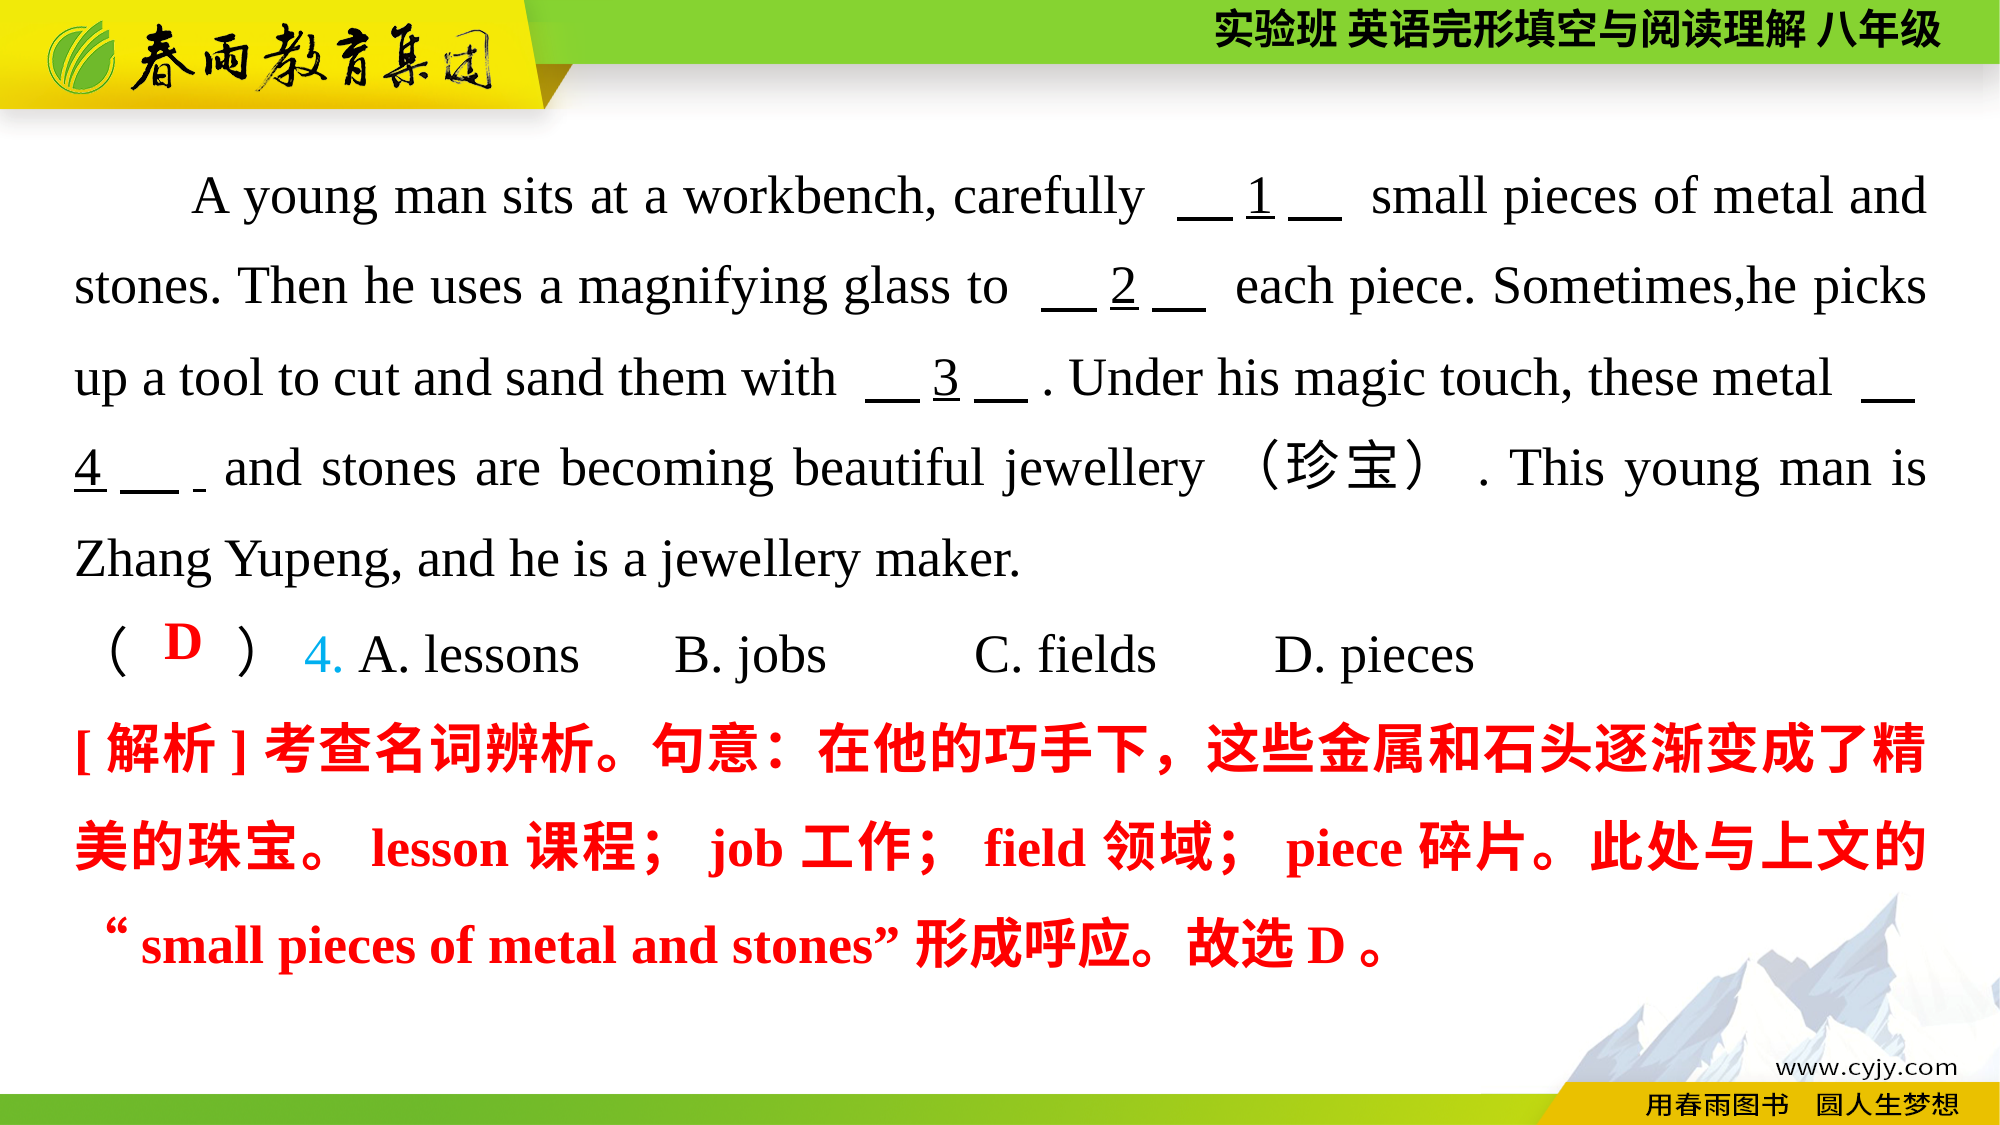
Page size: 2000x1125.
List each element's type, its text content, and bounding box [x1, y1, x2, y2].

text_box [解析]考查名词辨析。句意：在他的巧手下，这些金属和石头逐渐变成了精美的珠宝。lesson课程；job工作；field领域；piece碎片。此处与上文的“small pieces of metal and stones”形成呼应。故选D。 [59, 674, 1944, 982]
text_box （ ）4. A. lessons B. jobs C. fields D. pieces [59, 578, 1944, 674]
picture [0, 0, 2000, 1125]
list A young man sits at a workbench, carefully 1 small pieces of metal and stones. Then he uses a magnifying glass to 2 each piece. Sometimes,he picks up a tool to cut and sand them with 3 . Under his magic touch, these metal 4 . and stones are becoming beautiful jewellery（珍宝）. This young man is Zhang Yupeng, and he is a jewellery maker. [59, 125, 1944, 578]
text_box D [149, 597, 219, 674]
